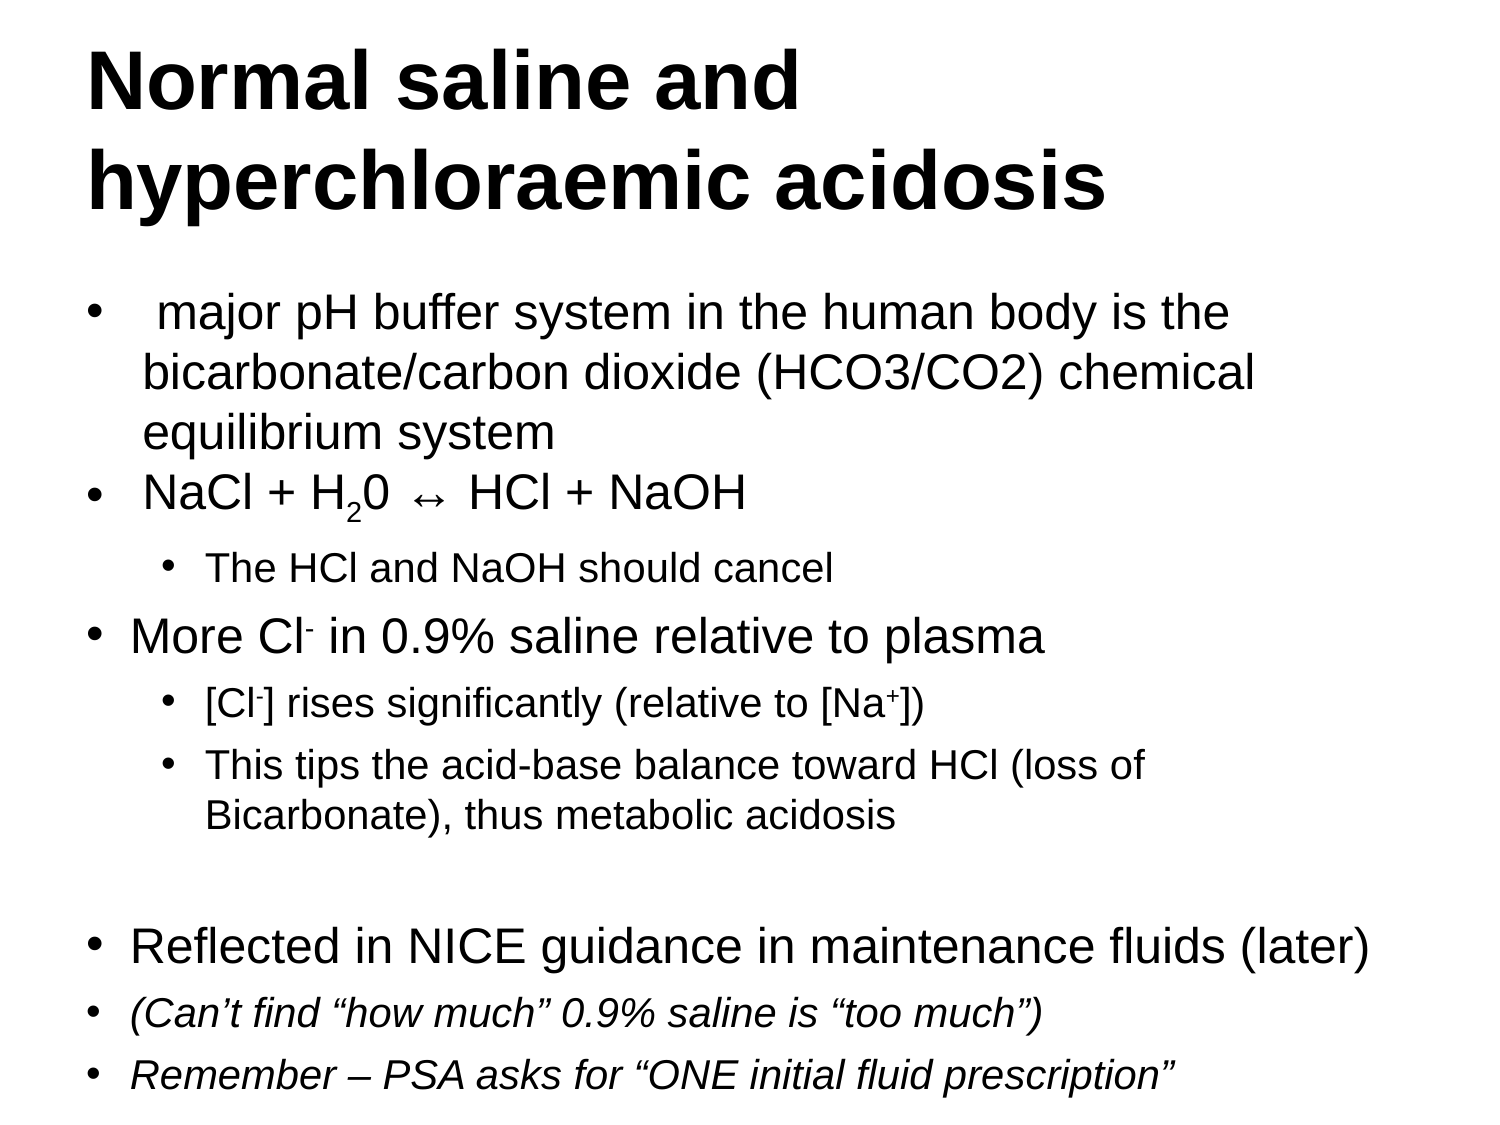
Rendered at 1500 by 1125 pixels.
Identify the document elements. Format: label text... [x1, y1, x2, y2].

text_box Normal saline and hyperchloraemic acidosis [71, 19, 1418, 232]
text_box major pH buffer system in the human body is the bicarbonate/carbon dioxide (HCO3/CO2) chemical equilibrium system NaCl + H20 ↔ HCl + NaOH The HCl and NaOH should cancel More Cl- in 0.9% saline relative to plasma [Cl-] rises significantly (relative to [Na+]) This tips the acid-base balance toward HCl (loss of Bicarbonate), thus metabolic acidosis Reflected in NICE guidance in maintenance fluids (later) (Can’t find “how much” 0.9% saline is “too much”) Remember – PSA asks for “ONE initial fluid prescription” [71, 232, 1418, 1106]
